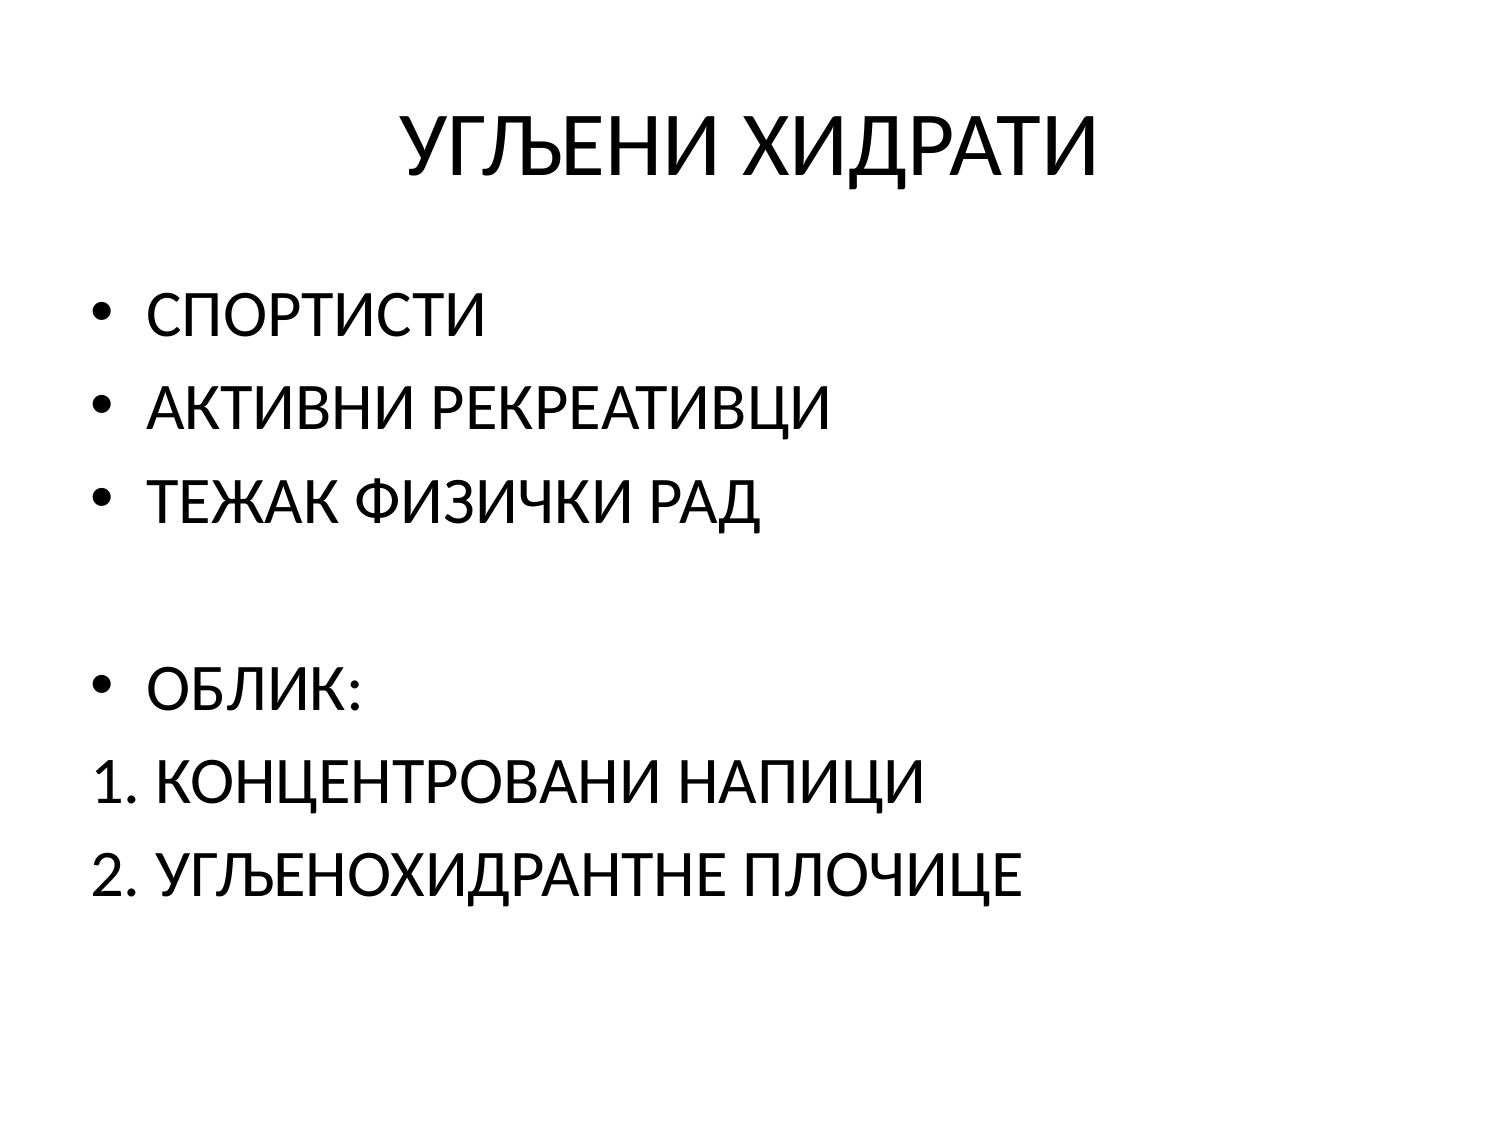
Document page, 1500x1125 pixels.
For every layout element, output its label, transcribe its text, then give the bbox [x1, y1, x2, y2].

list СПОРТИСТИ АКТИВНИ РЕКРЕАТИВЦИ ТЕЖАК ФИЗИЧКИ РАД ОБЛИК: 1. КОНЦЕНТРОВАНИ НАПИЦИ 2. УГЉЕНОХИДРАНТНЕ ПЛОЧИЦЕ [75, 262, 1425, 1005]
title УГЉЕНИ ХИДРАТИ [75, 45, 1425, 233]
